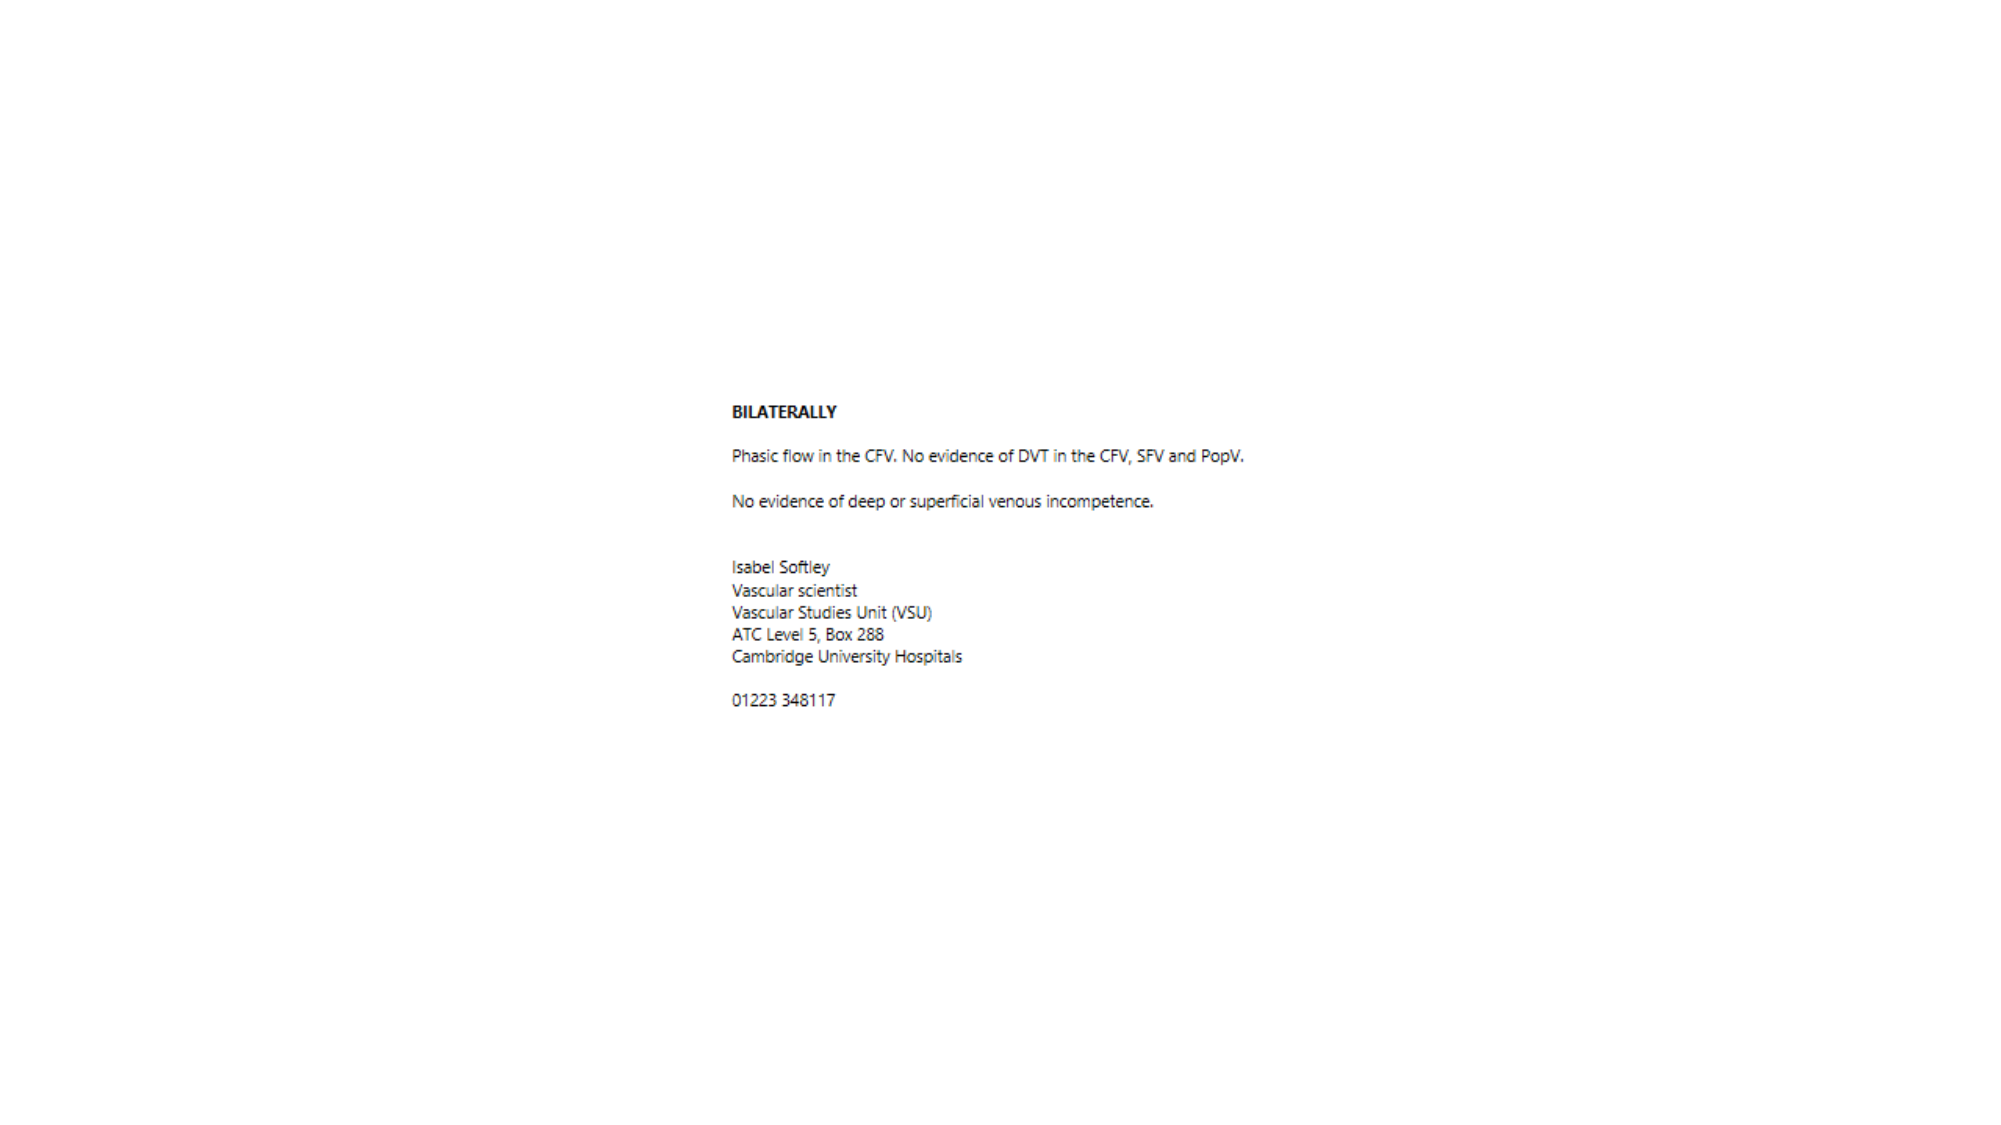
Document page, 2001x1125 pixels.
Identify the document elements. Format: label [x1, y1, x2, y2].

picture [727, 398, 1273, 727]
